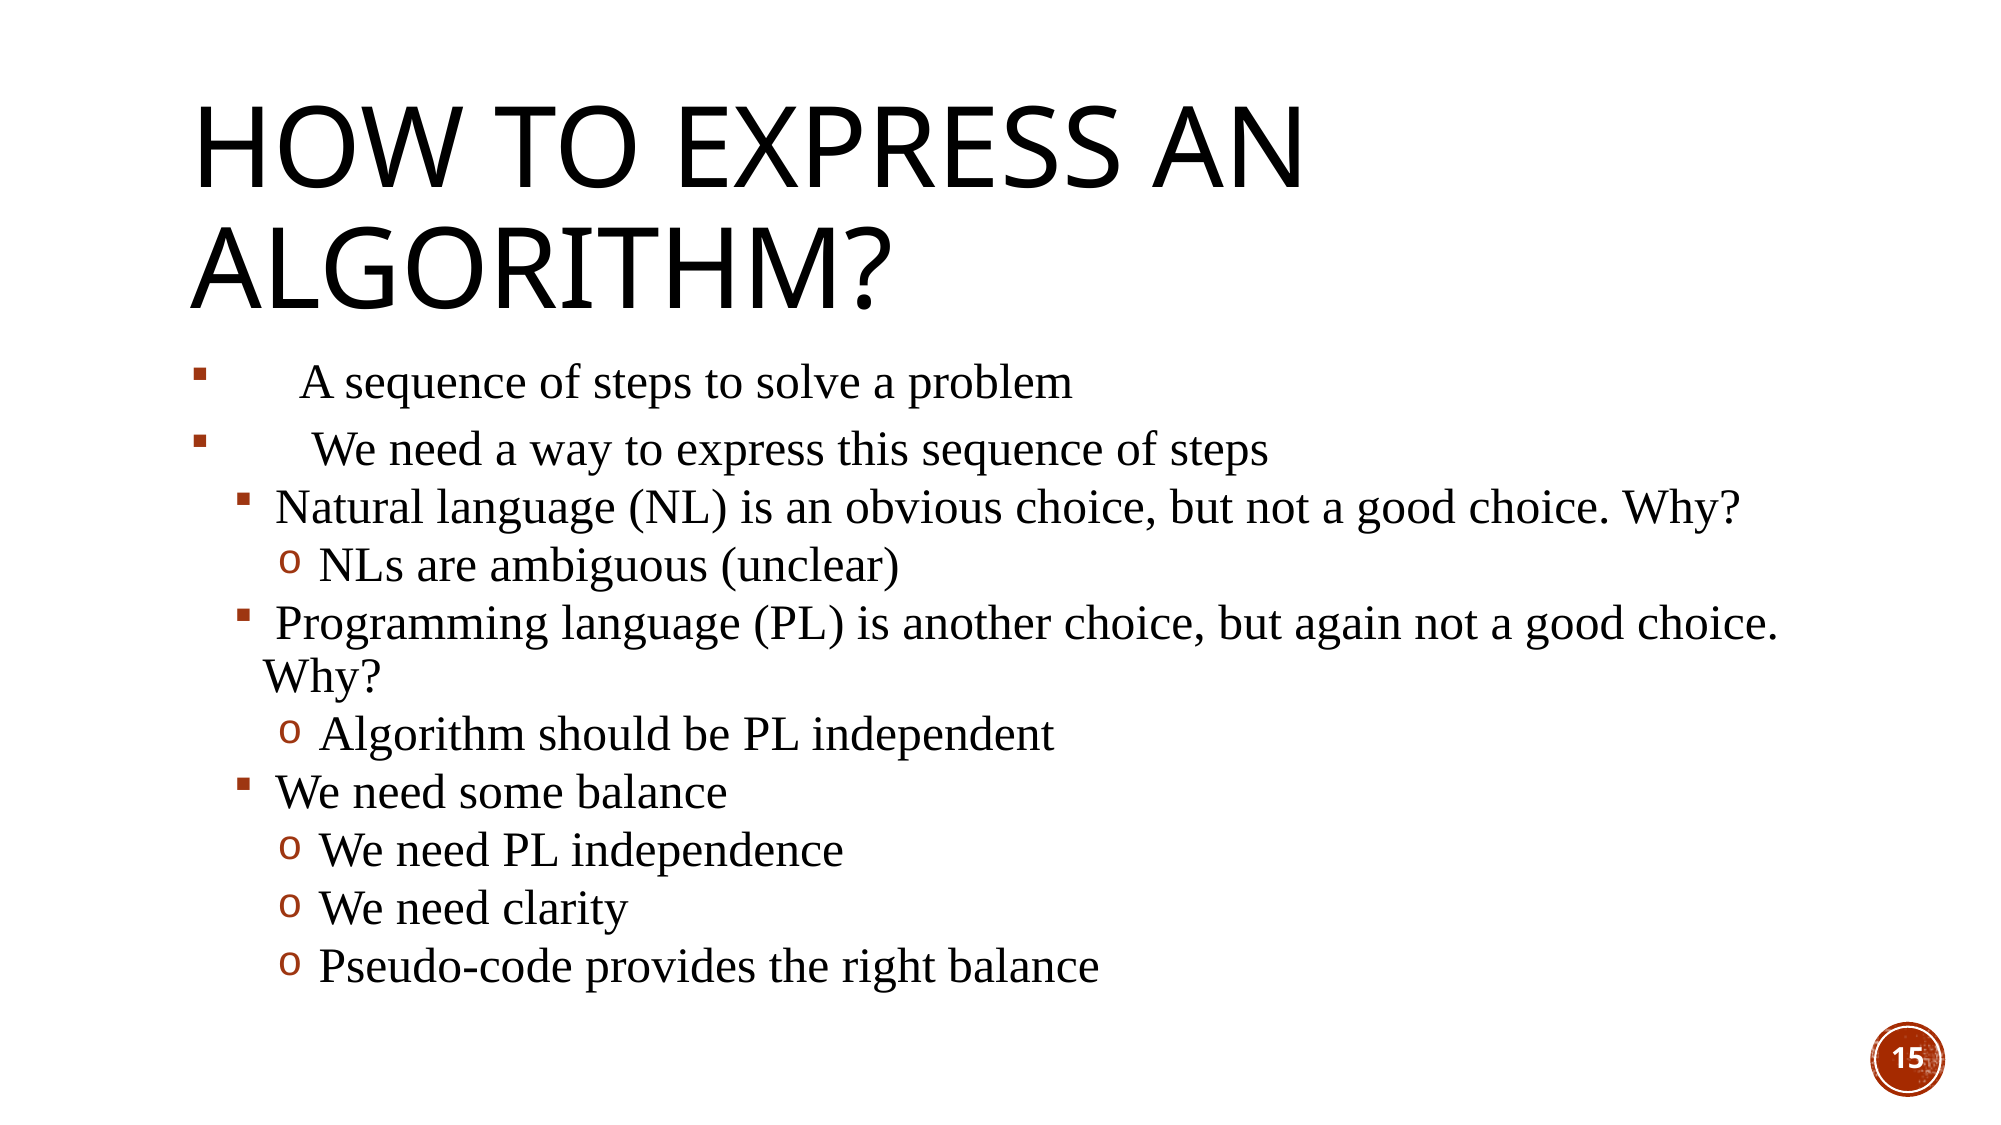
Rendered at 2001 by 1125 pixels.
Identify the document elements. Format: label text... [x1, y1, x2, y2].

list A sequence of steps to solve a problem We need a way to express this sequence of steps Natural language (NL) is an obvious choice, but not a good choice. Why? NLs are ambiguous (unclear) Programming language (PL) is another choice, but again not a good choice. Why? Algorithm should be PL independent We need some balance We need PL independence We need clarity Pseudo-code provides the right balance [175, 348, 1826, 1013]
title How to express an algorithm? [175, 79, 1826, 344]
slide_number 15 [1855, 1028, 1961, 1089]
